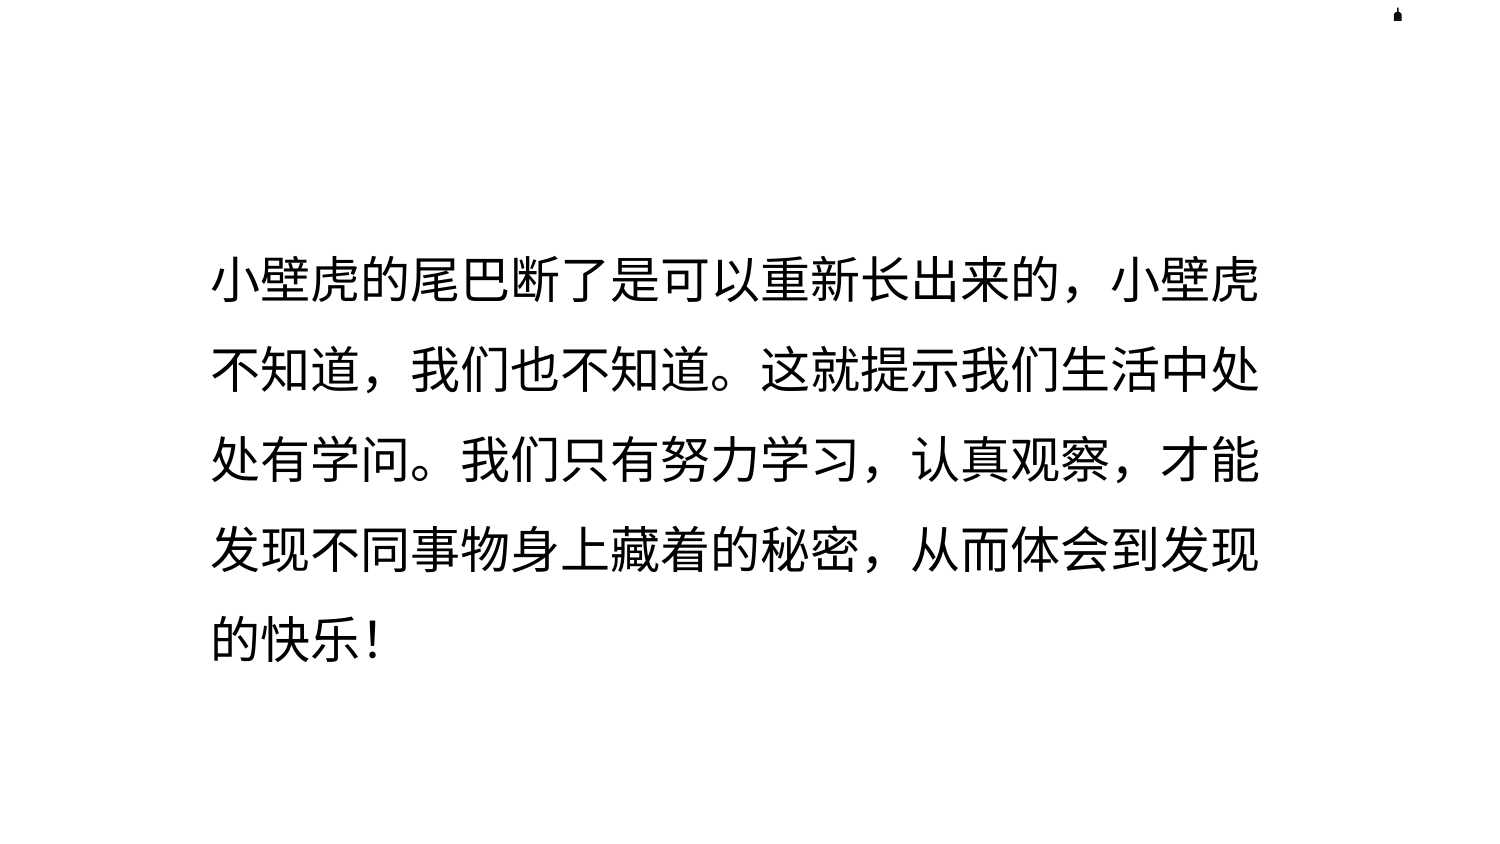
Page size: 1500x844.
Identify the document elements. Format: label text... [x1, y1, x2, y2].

text_box 小壁虎的尾巴断了是可以重新长出来的，小壁虎不知道，我们也不知道。这就提示我们生活中处处有学问。我们只有努力学习，认真观察，才能发现不同事物身上藏着的秘密，从而体会到发现的快乐！ [199, 212, 1301, 764]
